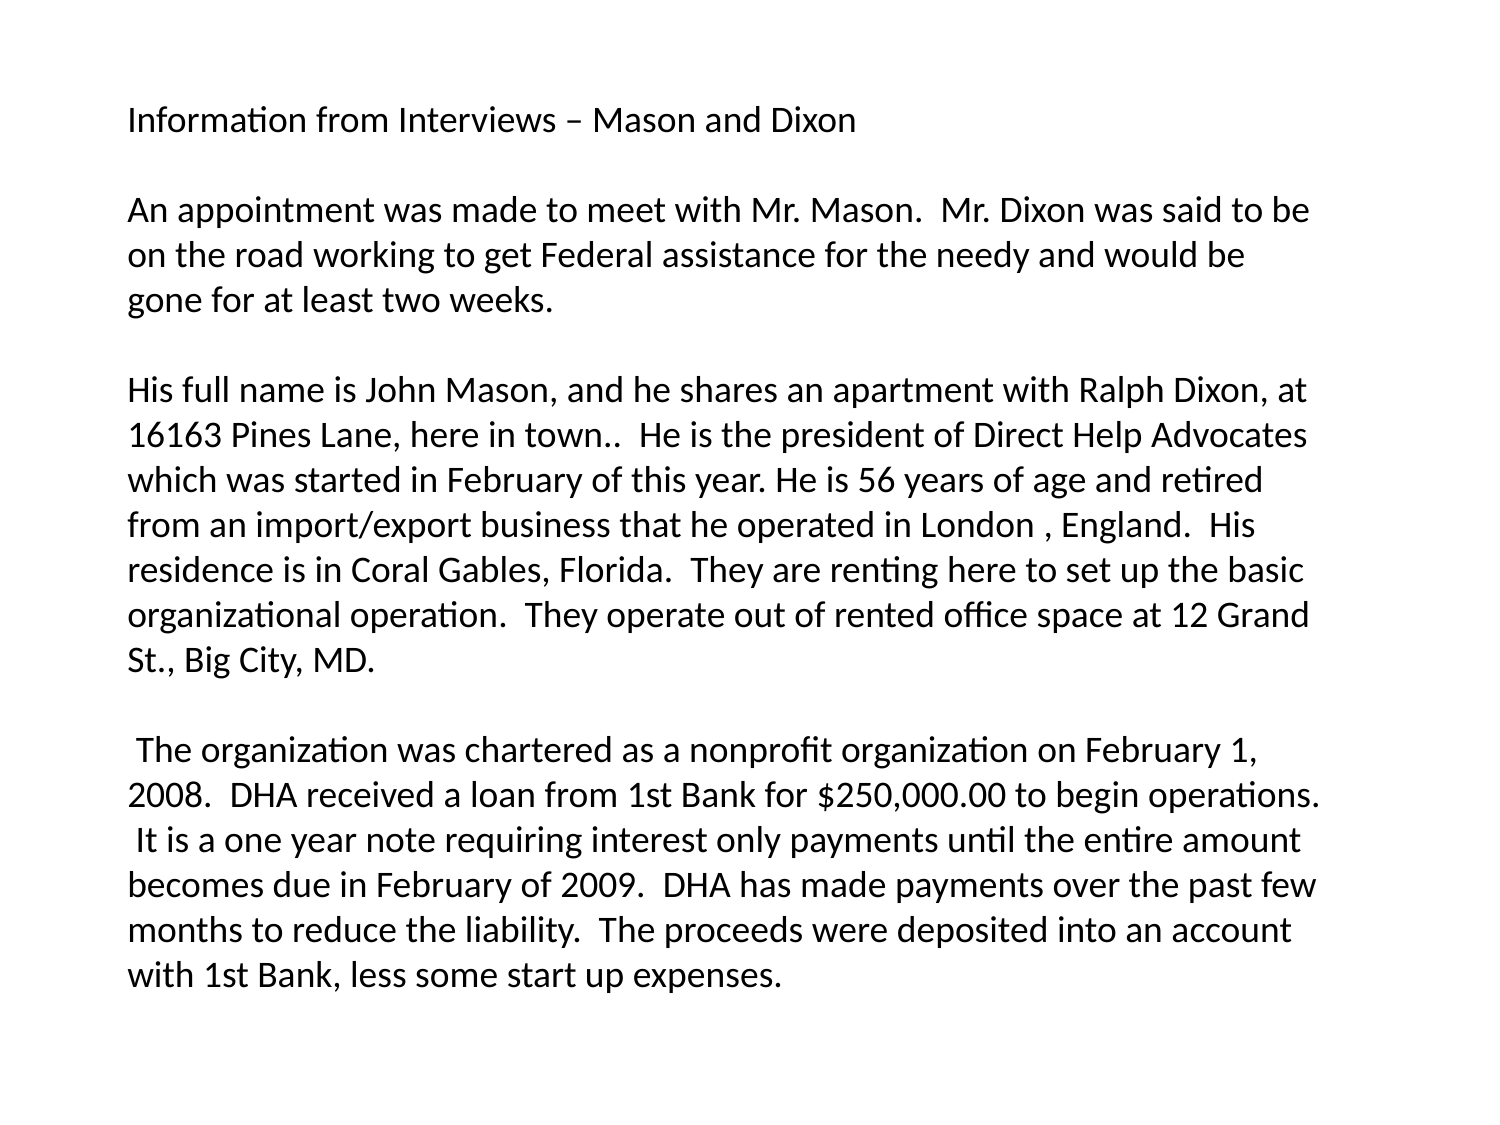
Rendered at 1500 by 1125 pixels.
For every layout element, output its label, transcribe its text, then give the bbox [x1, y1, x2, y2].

text_box Information from Interviews – Mason and Dixon An appointment was made to meet with Mr. Mason. Mr. Dixon was said to be on the road working to get Federal assistance for the needy and would be gone for at least two weeks. His full name is John Mason, and he shares an apartment with Ralph Dixon, at 16163 Pines Lane, here in town.. He is the president of Direct Help Advocates which was started in February of this year. He is 56 years of age and retired from an import/export business that he operated in London , England. His residence is in Coral Gables, Florida. They are renting here to set up the basic organizational operation. They operate out of rented office space at 12 Grand St., Big City, MD. The organization was chartered as a nonprofit organization on February 1, 2008. DHA received a loan from 1st Bank for $250,000.00 to begin operations. It is a one year note requiring interest only payments until the entire amount becomes due in February of 2009. DHA has made payments over the past few months to reduce the liability. The proceeds were deposited into an account with 1st Bank, less some start up expenses. [112, 87, 1338, 1003]
